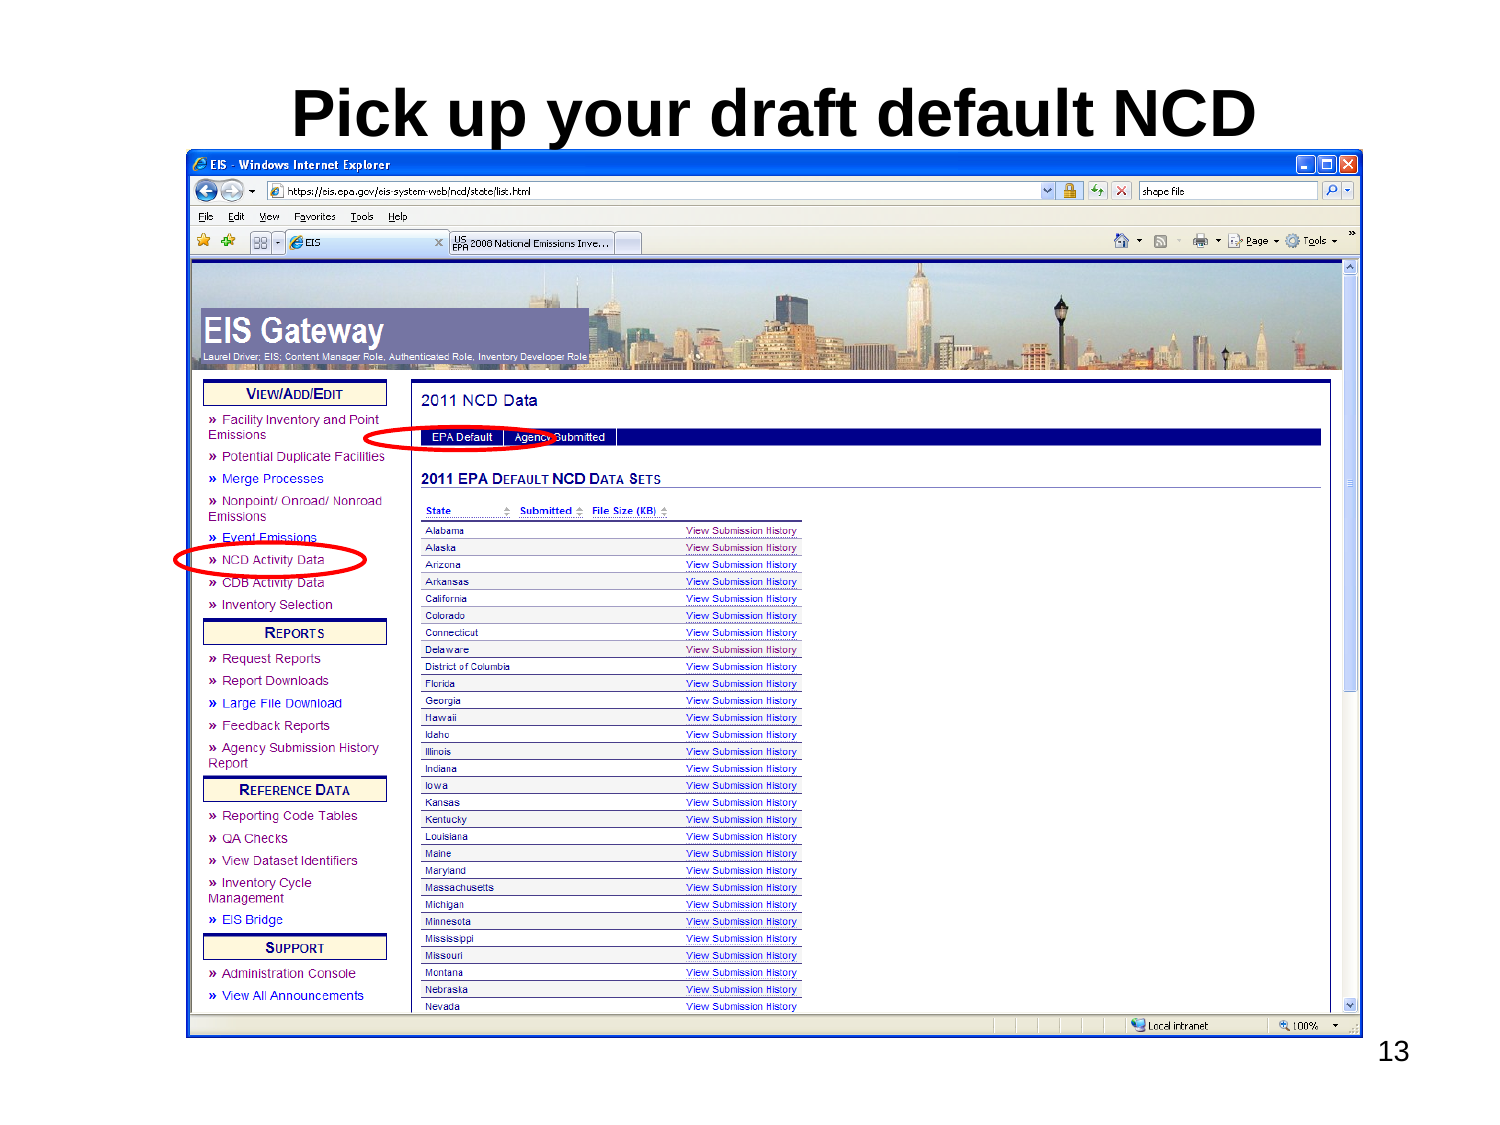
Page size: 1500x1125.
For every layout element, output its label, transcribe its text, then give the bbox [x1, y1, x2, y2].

text_box Pick up your draft default NCD [162, 62, 1388, 158]
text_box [174, 149, 1363, 1038]
slide_number 13 [1074, 1024, 1426, 1103]
